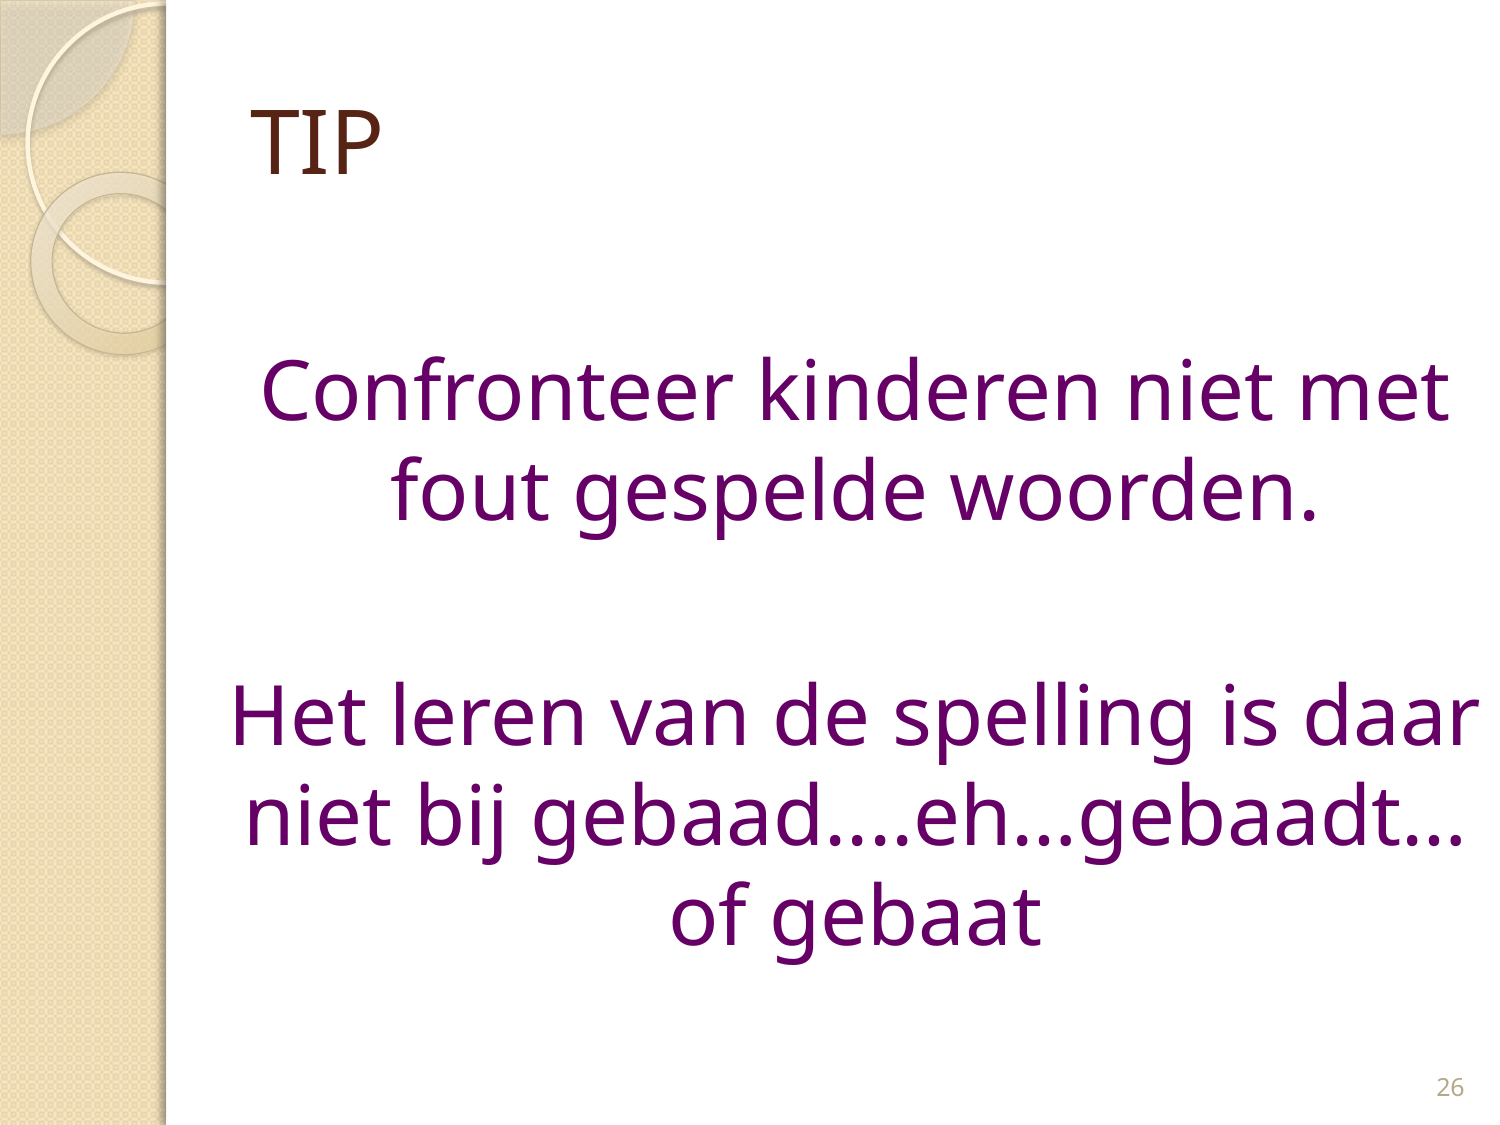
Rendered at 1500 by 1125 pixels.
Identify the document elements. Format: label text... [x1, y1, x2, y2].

list Confronteer kinderen niet met fout gespelde woorden. Het leren van de spelling is daar niet bij gebaad....eh…gebaadt…of gebaat [197, 237, 1500, 1025]
title TIP [235, 45, 1466, 233]
slide_number 26 [1413, 1034, 1488, 1113]
